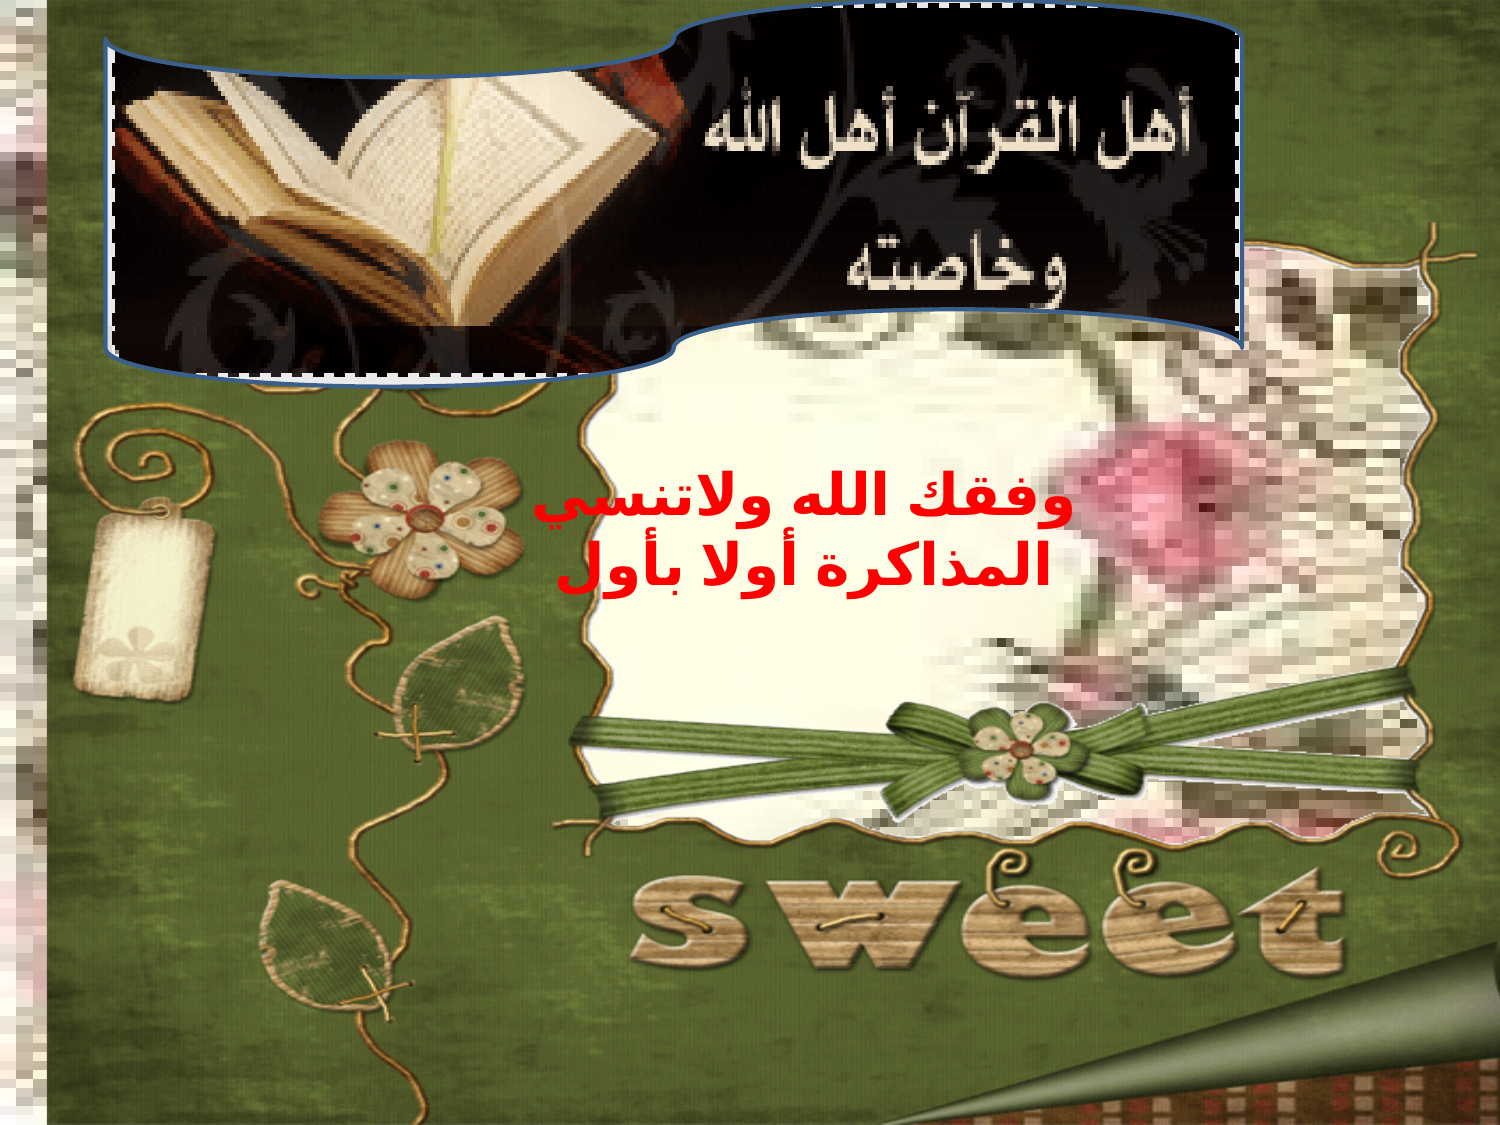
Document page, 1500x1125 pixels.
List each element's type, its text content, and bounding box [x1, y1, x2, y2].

text_box [103, 0, 1245, 389]
picture [0, 0, 46, 1125]
title وفقك الله ولاتنسي المذاكرة أولا بأول [46, 0, 1500, 1125]
